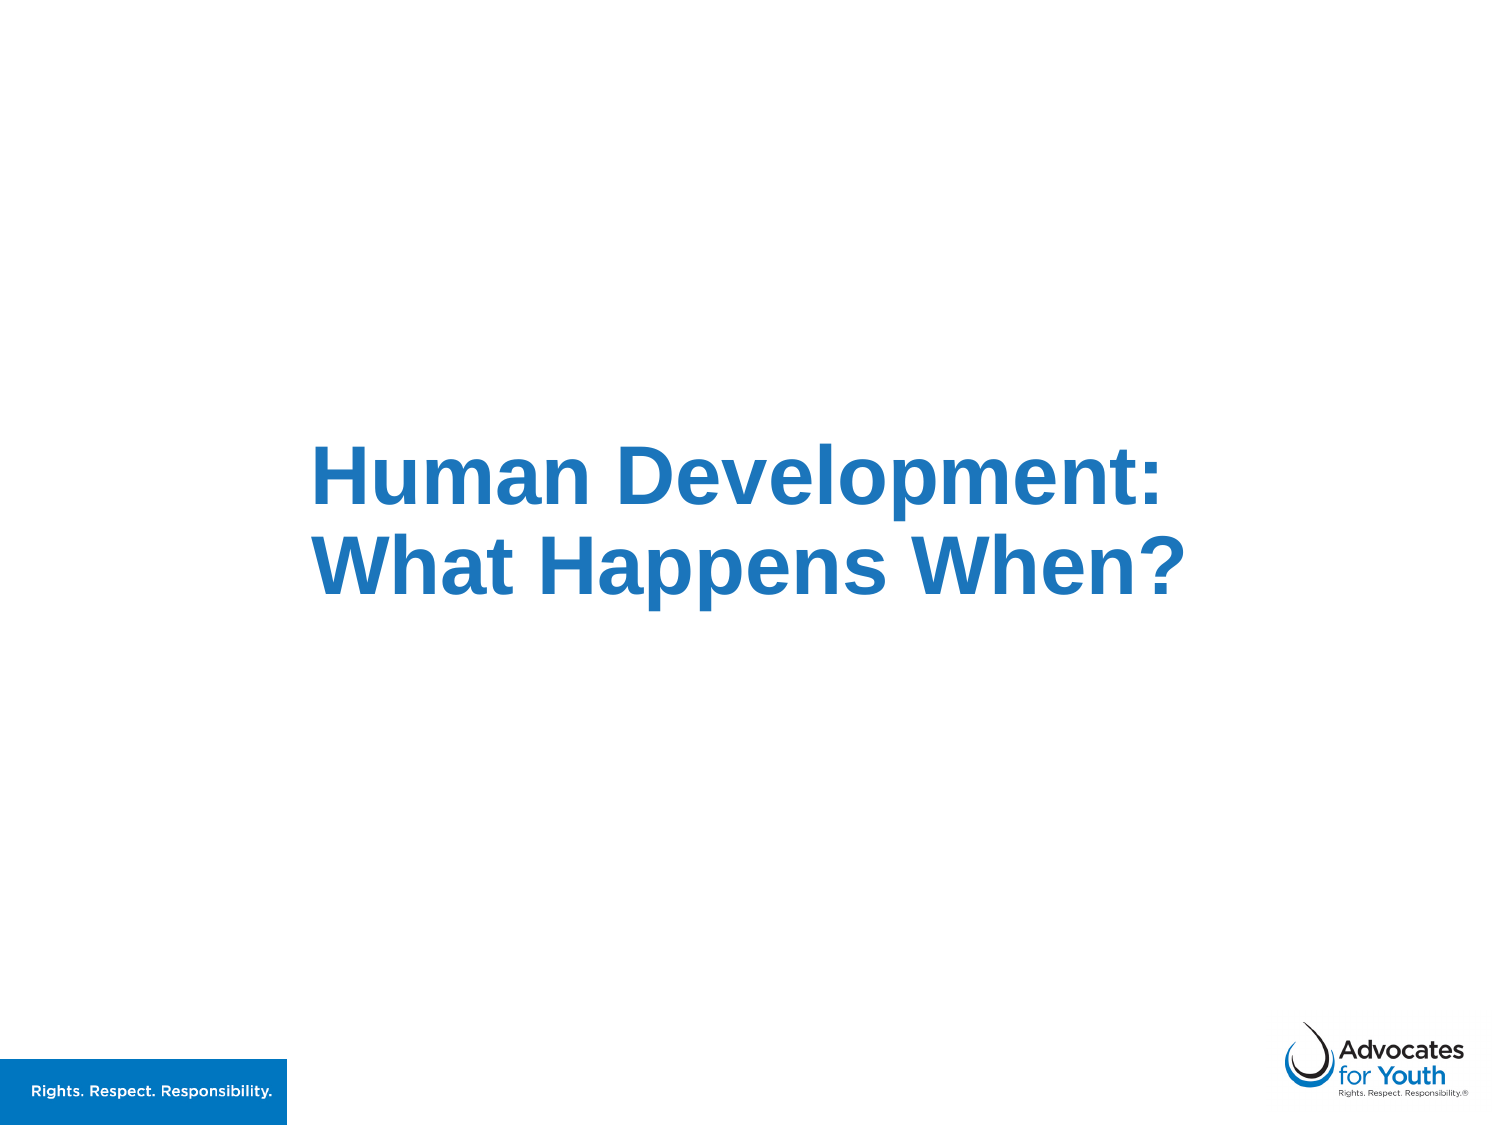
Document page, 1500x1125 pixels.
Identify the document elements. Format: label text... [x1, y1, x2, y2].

title Human Development: What Happens When? [112, 379, 1388, 621]
picture [0, 1059, 287, 1125]
picture [1266, 1010, 1492, 1112]
